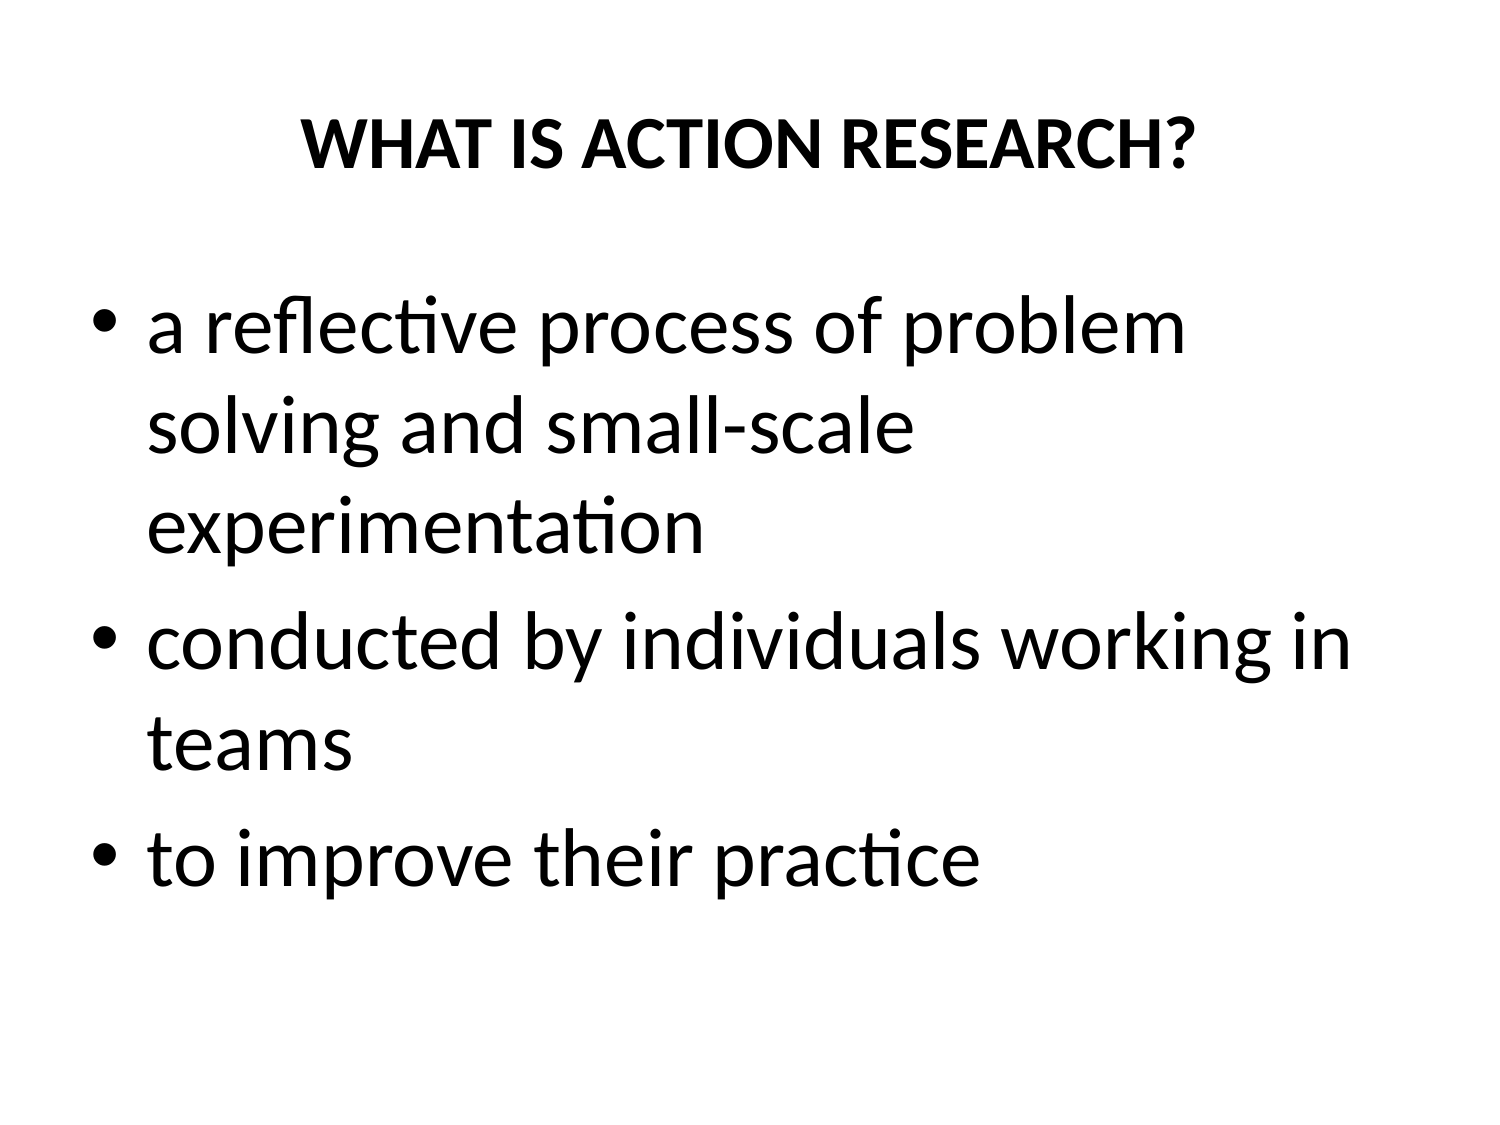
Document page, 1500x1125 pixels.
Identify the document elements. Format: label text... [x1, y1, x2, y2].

title WHAT IS ACTION RESEARCH? [75, 45, 1425, 233]
list a reflective process of problem solving and small-scale experimentation conducted by individuals working in teams to improve their practice [75, 262, 1425, 1005]
